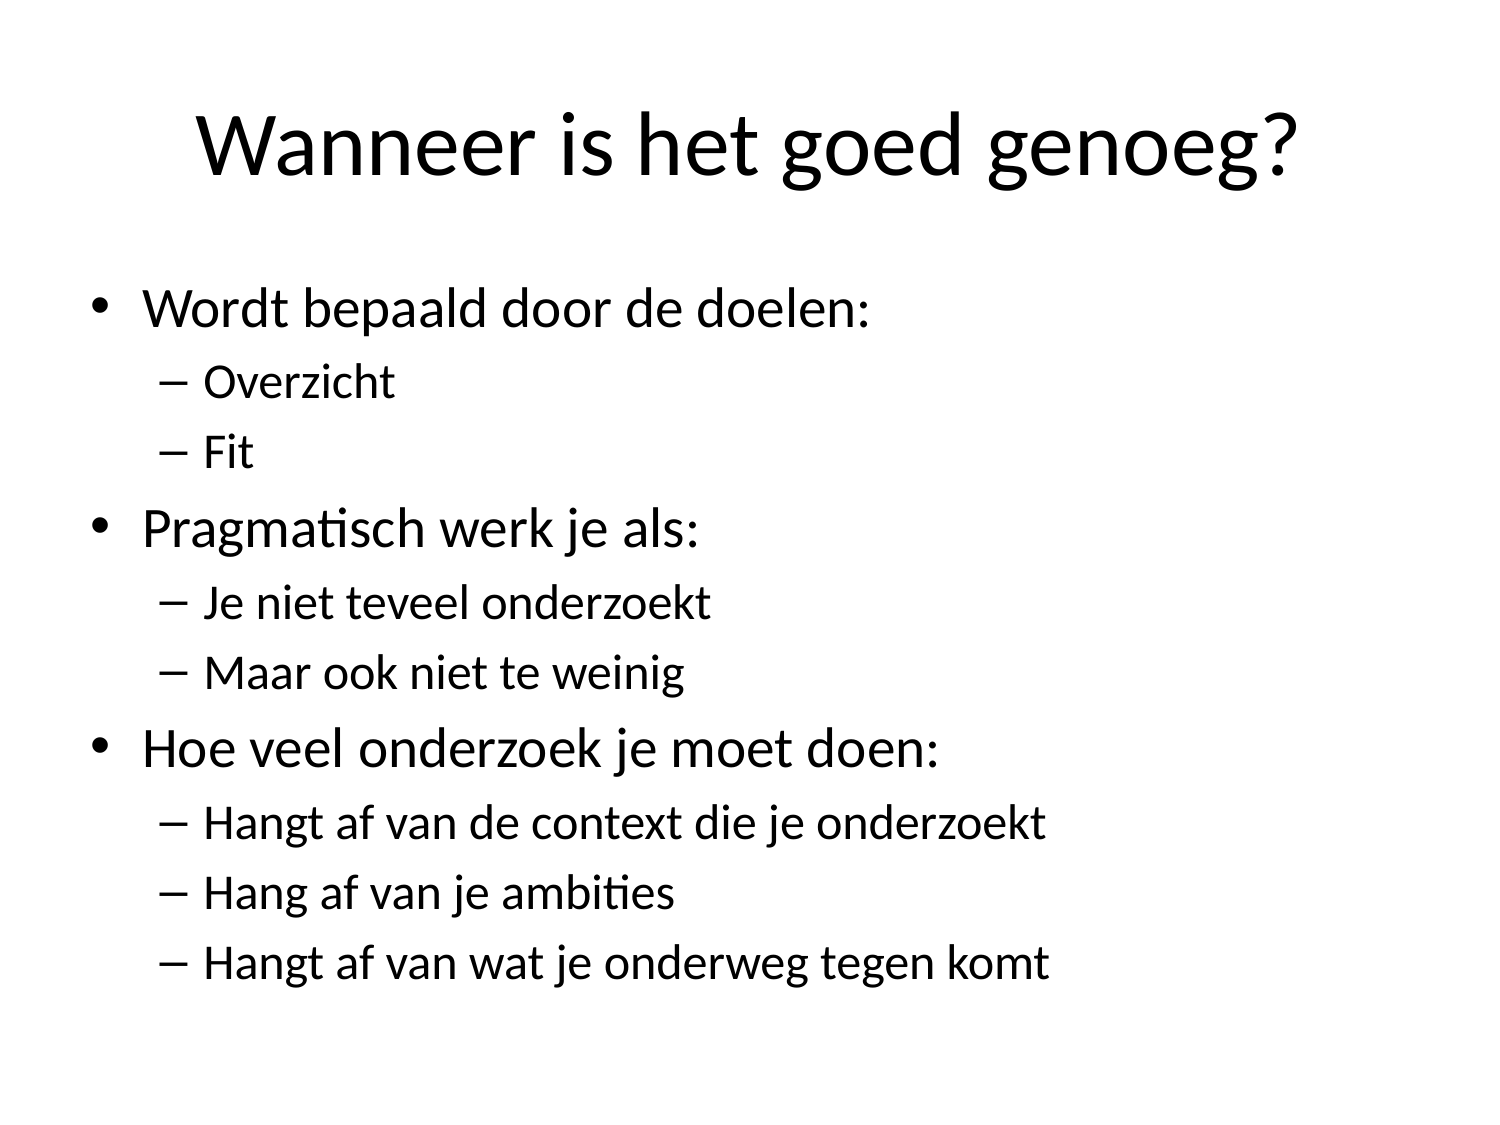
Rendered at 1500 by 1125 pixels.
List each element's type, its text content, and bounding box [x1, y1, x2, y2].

title Wanneer is het goed genoeg? [75, 45, 1425, 233]
list Wordt bepaald door de doelen: Overzicht Fit Pragmatisch werk je als: Je niet teveel onderzoekt Maar ook niet te weinig Hoe veel onderzoek je moet doen: Hangt af van de context die je onderzoekt Hang af van je ambities Hangt af van wat je onderweg tegen komt [75, 262, 1425, 1005]
